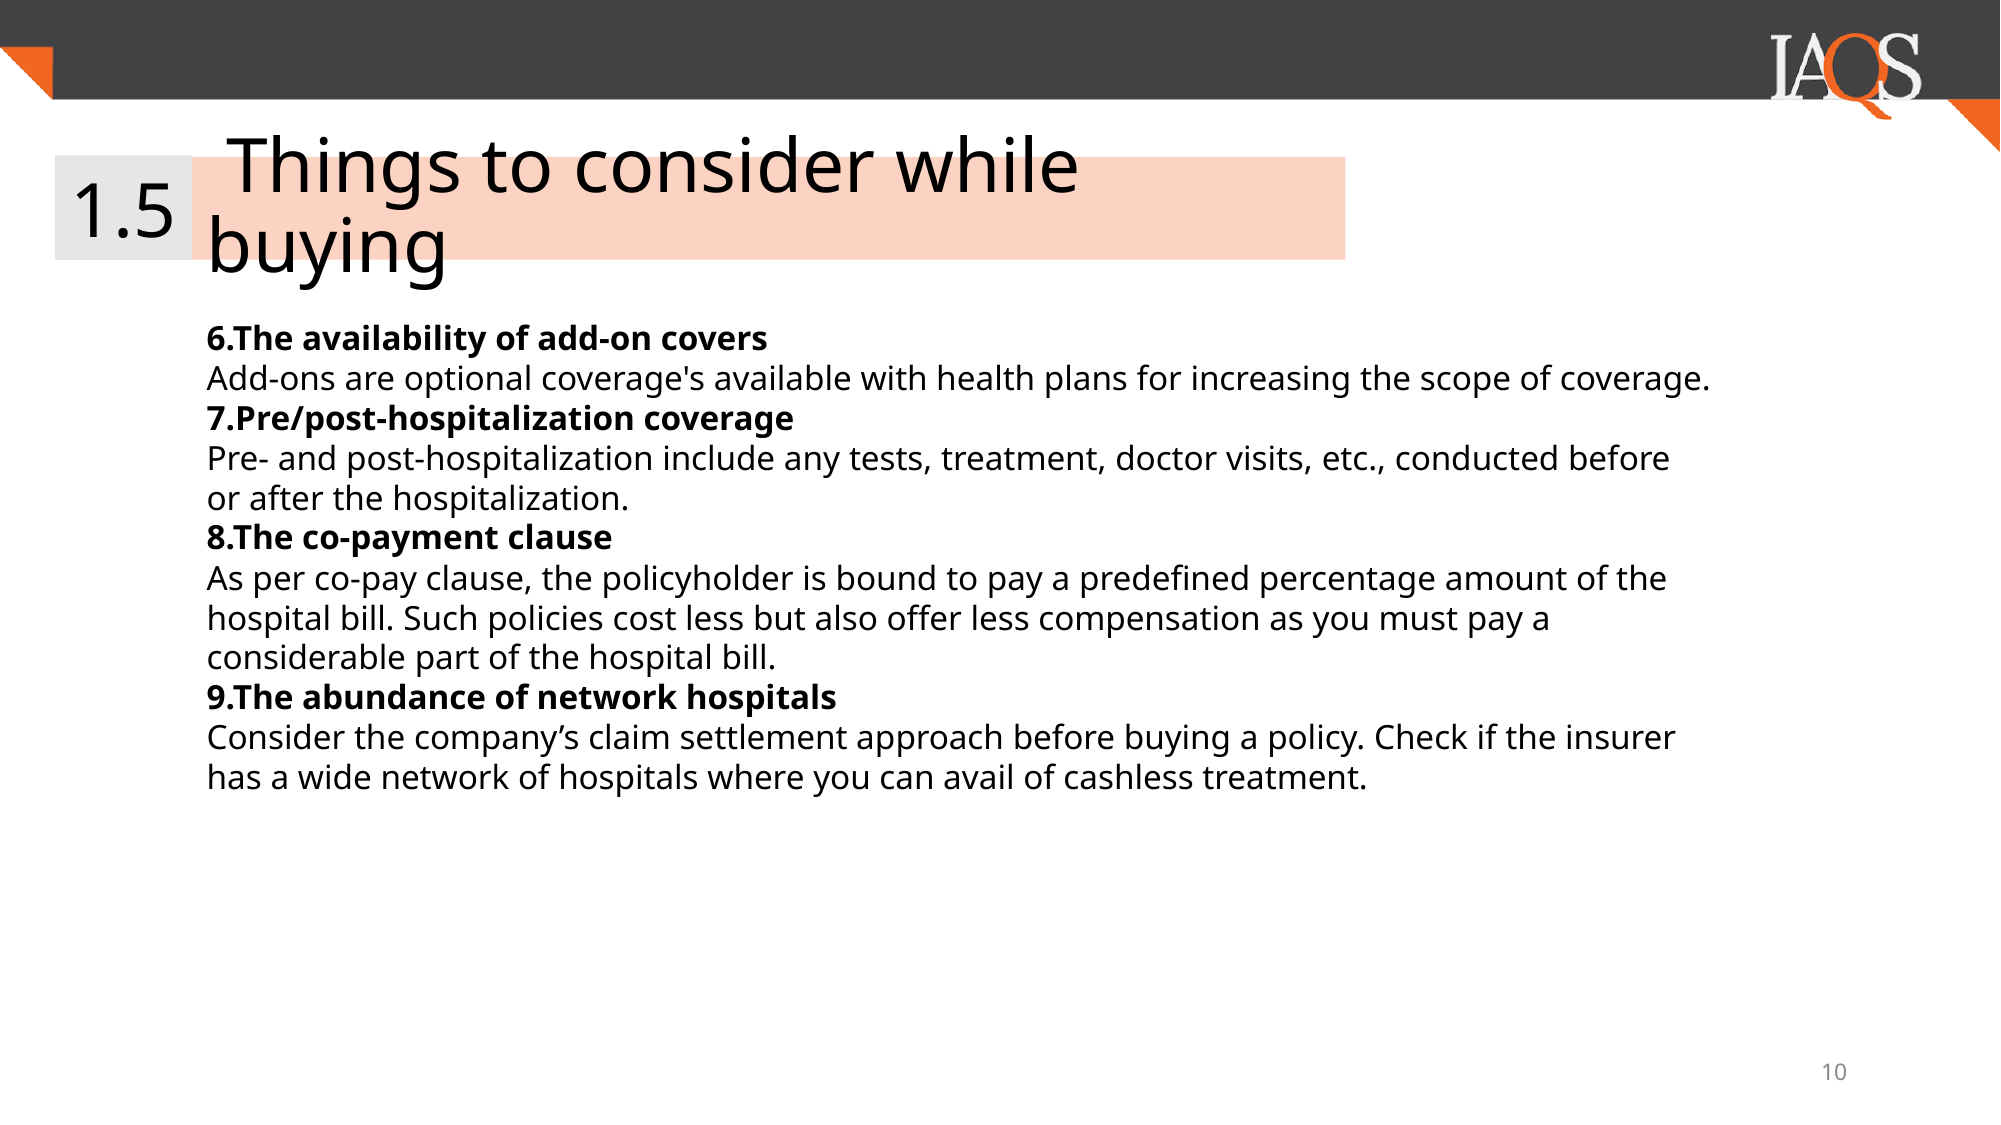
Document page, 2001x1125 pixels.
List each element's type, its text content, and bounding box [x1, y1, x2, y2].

slide_number ‹#› [1412, 1042, 1863, 1103]
picture [0, 0, 2000, 152]
title Things to consider while buying [192, 156, 1346, 260]
text_box 6.The availability of add-on covers Add-ons are optional coverage's available with health plans for increasing the scope of coverage. 7.Pre/post-hospitalization coverage Pre- and post-hospitalization include any tests, treatment, doctor visits, etc., conducted before or after the hospitalization. 8.The co-payment clause As per co-pay clause, the policyholder is bound to pay a predefined percentage amount of the hospital bill. Such policies cost less but also offer less compensation as you must pay a considerable part of the hospital bill. 9.The abundance of network hospitals Consider the company’s claim settlement approach before buying a policy. Check if the insurer has a wide network of hospitals where you can avail of cashless treatment. [191, 309, 1731, 889]
text_box 1.5 [55, 155, 192, 261]
